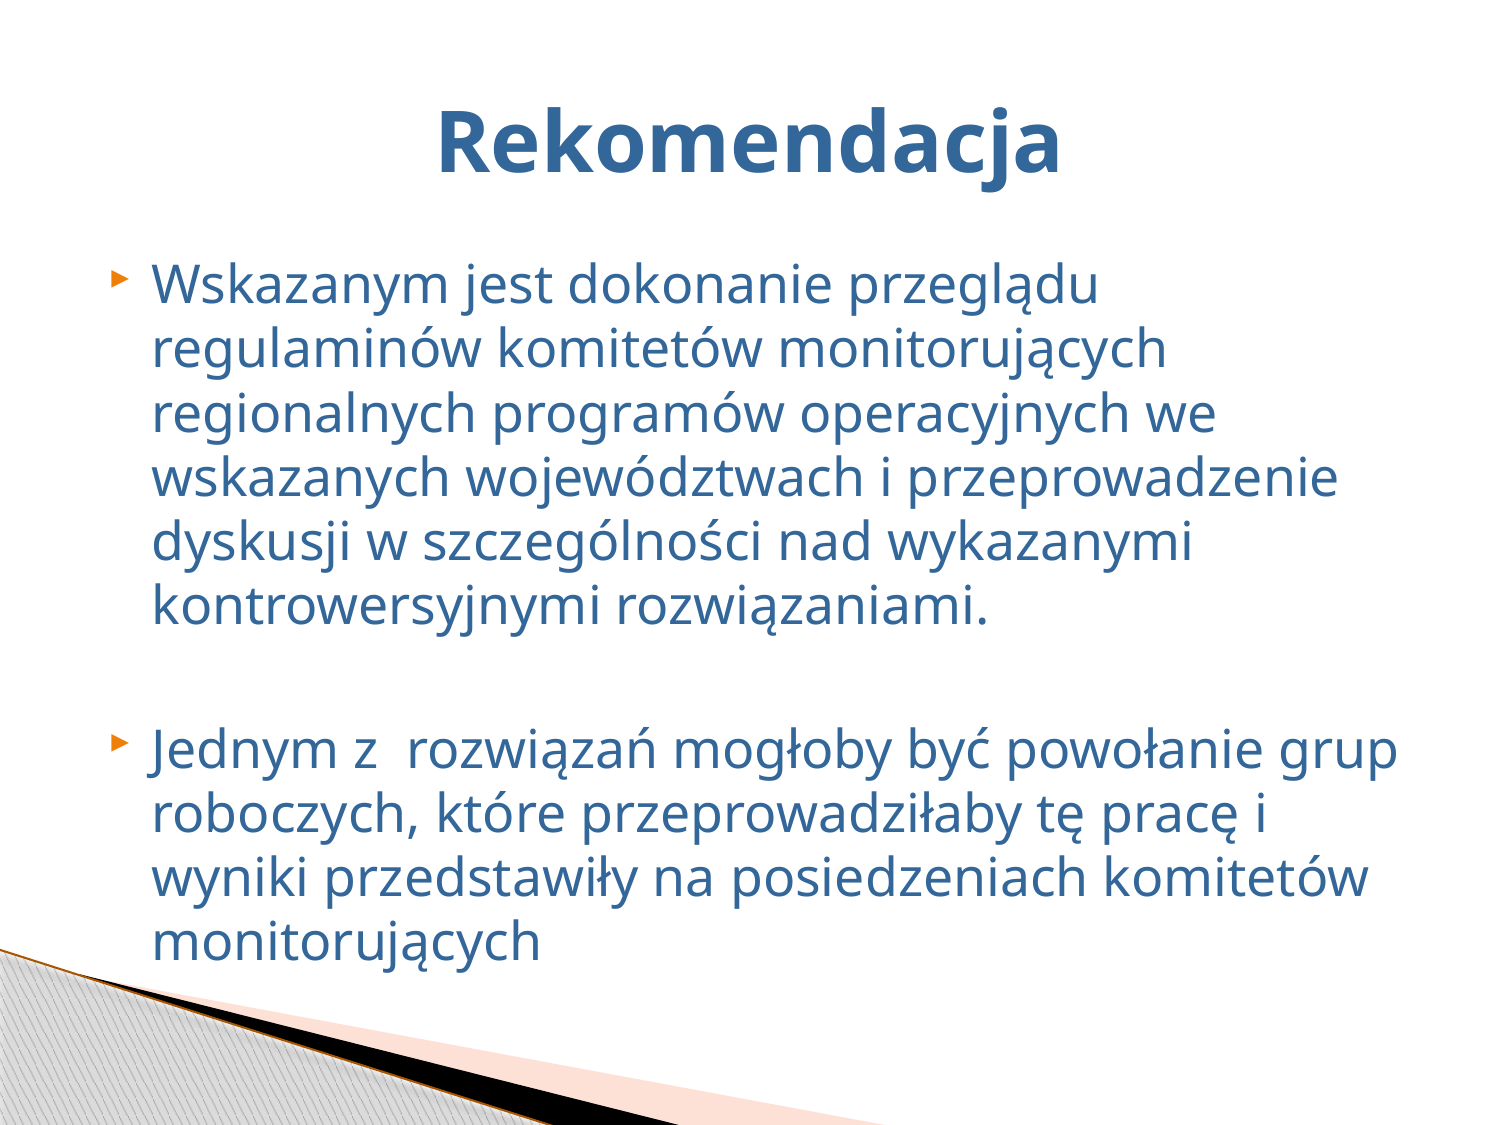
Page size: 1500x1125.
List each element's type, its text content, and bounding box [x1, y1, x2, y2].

title Rekomendacja [75, 45, 1425, 233]
list Wskazanym jest dokonanie przeglądu regulaminów komitetów monitorujących regionalnych programów operacyjnych we wskazanych województwach i przeprowadzenie dyskusji w szczególności nad wykazanymi kontrowersyjnymi rozwiązaniami. Jednym z rozwiązań mogłoby być powołanie grup roboczych, które przeprowadziłaby tę pracę i wyniki przedstawiły na posiedzeniach komitetów monitorujących [75, 243, 1425, 986]
